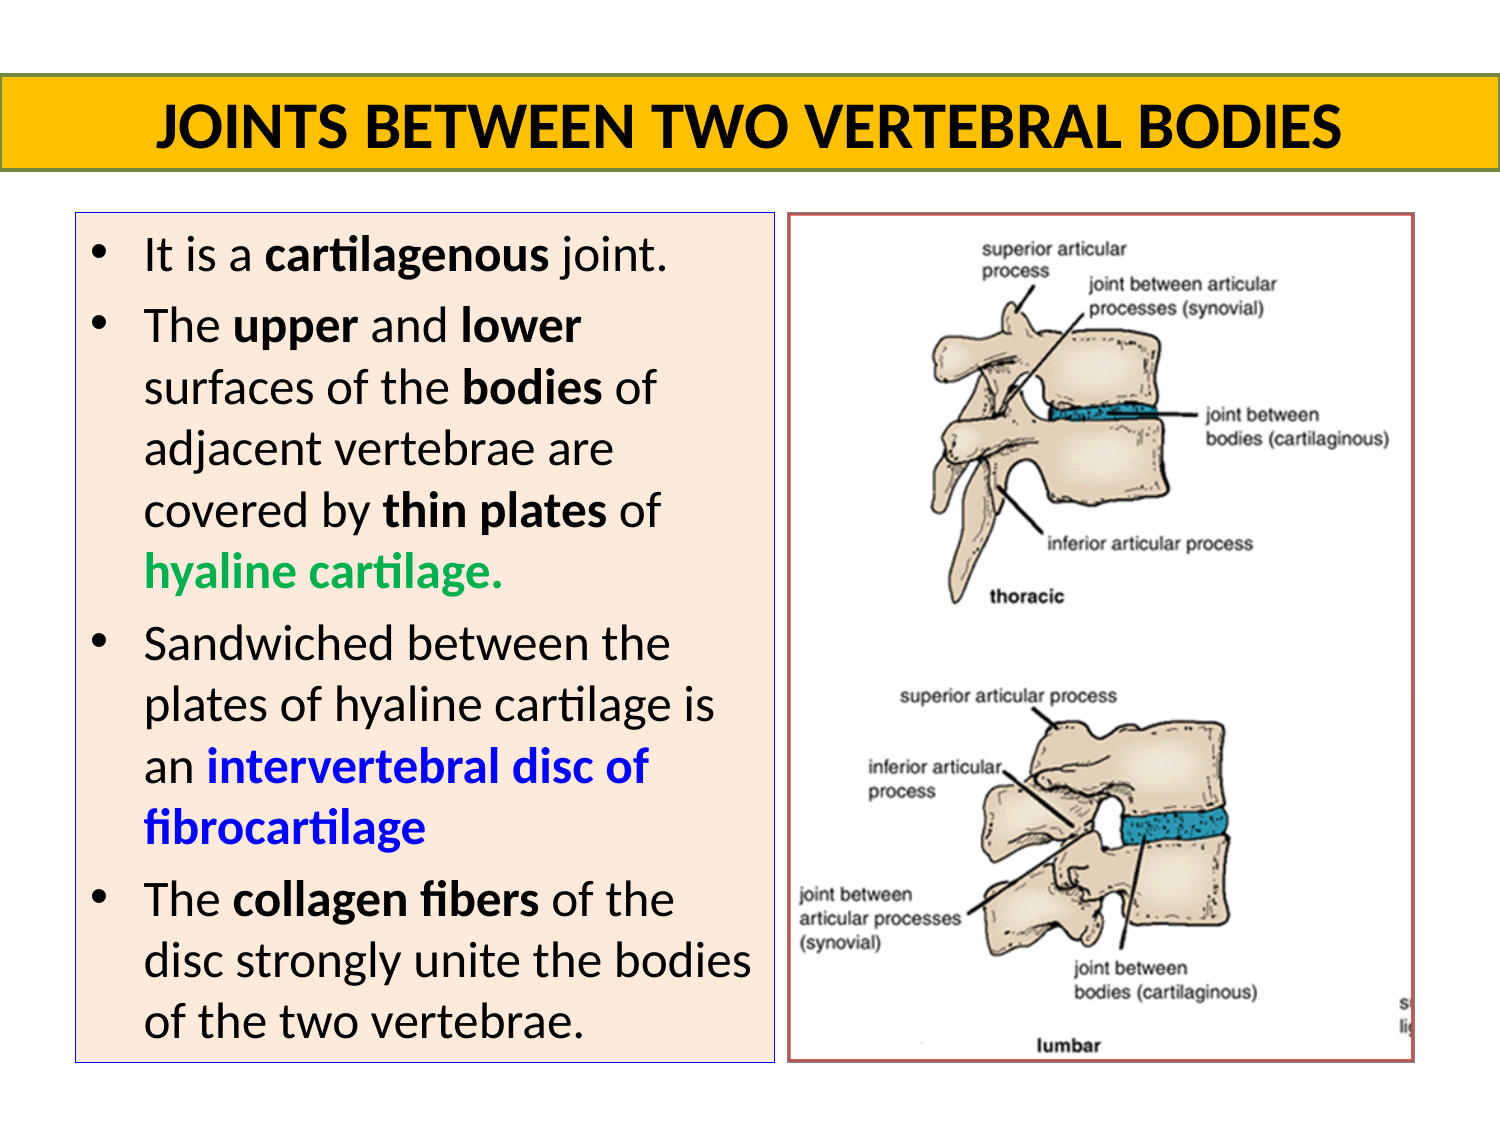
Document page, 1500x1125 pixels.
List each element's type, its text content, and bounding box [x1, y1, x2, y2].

text_box JOINTS BETWEEN TWO VERTEBRAL BODIES [0, 73, 1500, 172]
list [787, 212, 1416, 1063]
list It is a cartilagenous joint. The upper and lower surfaces of the bodies of adjacent vertebrae are covered by thin plates of hyaline cartilage. Sandwiched between the plates of hyaline cartilage is an intervertebral disc of fibrocartilage The collagen fibers of the disc strongly unite the bodies of the two vertebrae. [75, 212, 775, 1063]
